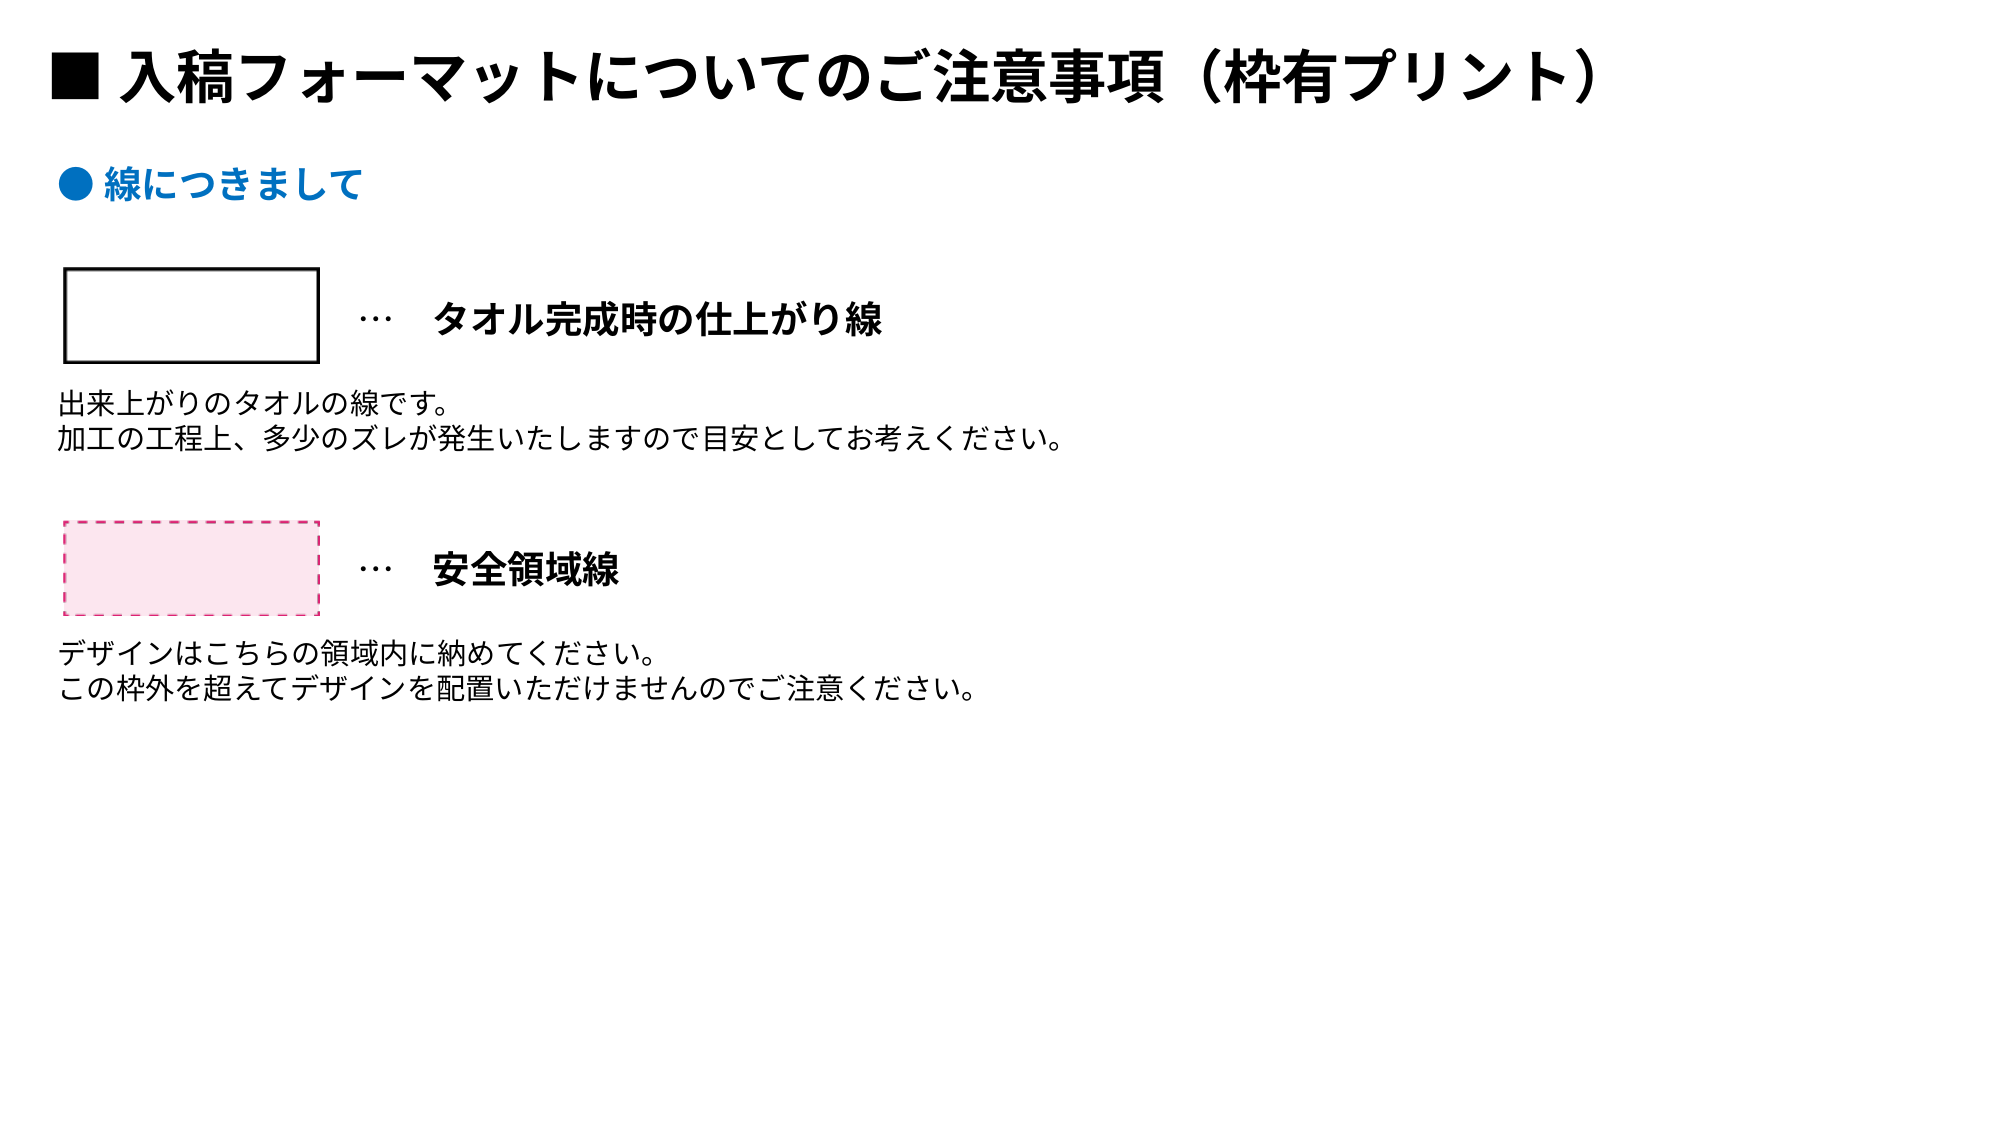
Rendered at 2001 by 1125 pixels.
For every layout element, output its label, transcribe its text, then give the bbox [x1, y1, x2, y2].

text_box ●線につきまして … タオル完成時の仕上がり線 出来上がりのタオルの線です。 加工の工程上、多少のズレが発生いたしますので目安としてお考えください。 … 安全領域線 デザインはこちらの領域内に納めてください。 この枠外を超えてデザインを配置いただけませんのでご注意ください。 [42, 153, 1927, 713]
picture [63, 520, 320, 616]
text_box ■入稿フォーマットについてのご注意事項（枠有プリント） [31, 32, 1647, 118]
picture [63, 267, 320, 364]
